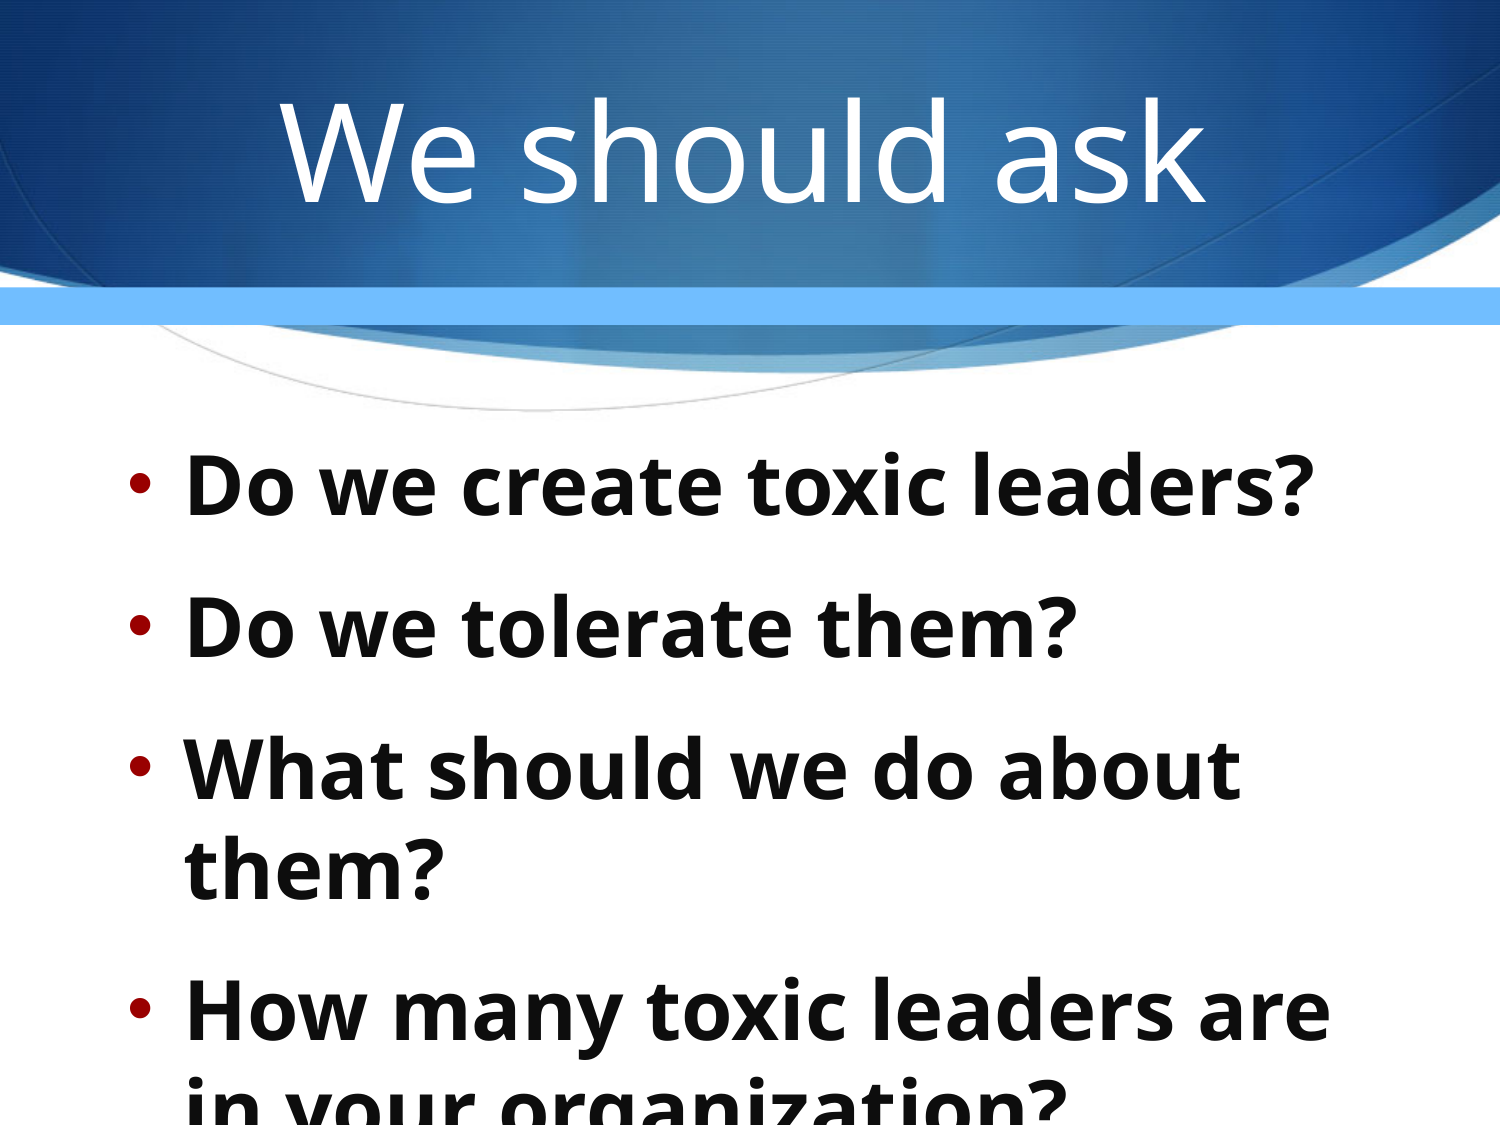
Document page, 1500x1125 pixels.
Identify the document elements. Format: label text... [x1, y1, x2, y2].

title We should ask [149, 94, 1338, 201]
list Do we create toxic leaders? Do we tolerate them? What should we do about them? How many toxic leaders are in your organization? [112, 424, 1388, 1125]
picture [0, 0, 1500, 287]
picture [0, 325, 1500, 1125]
